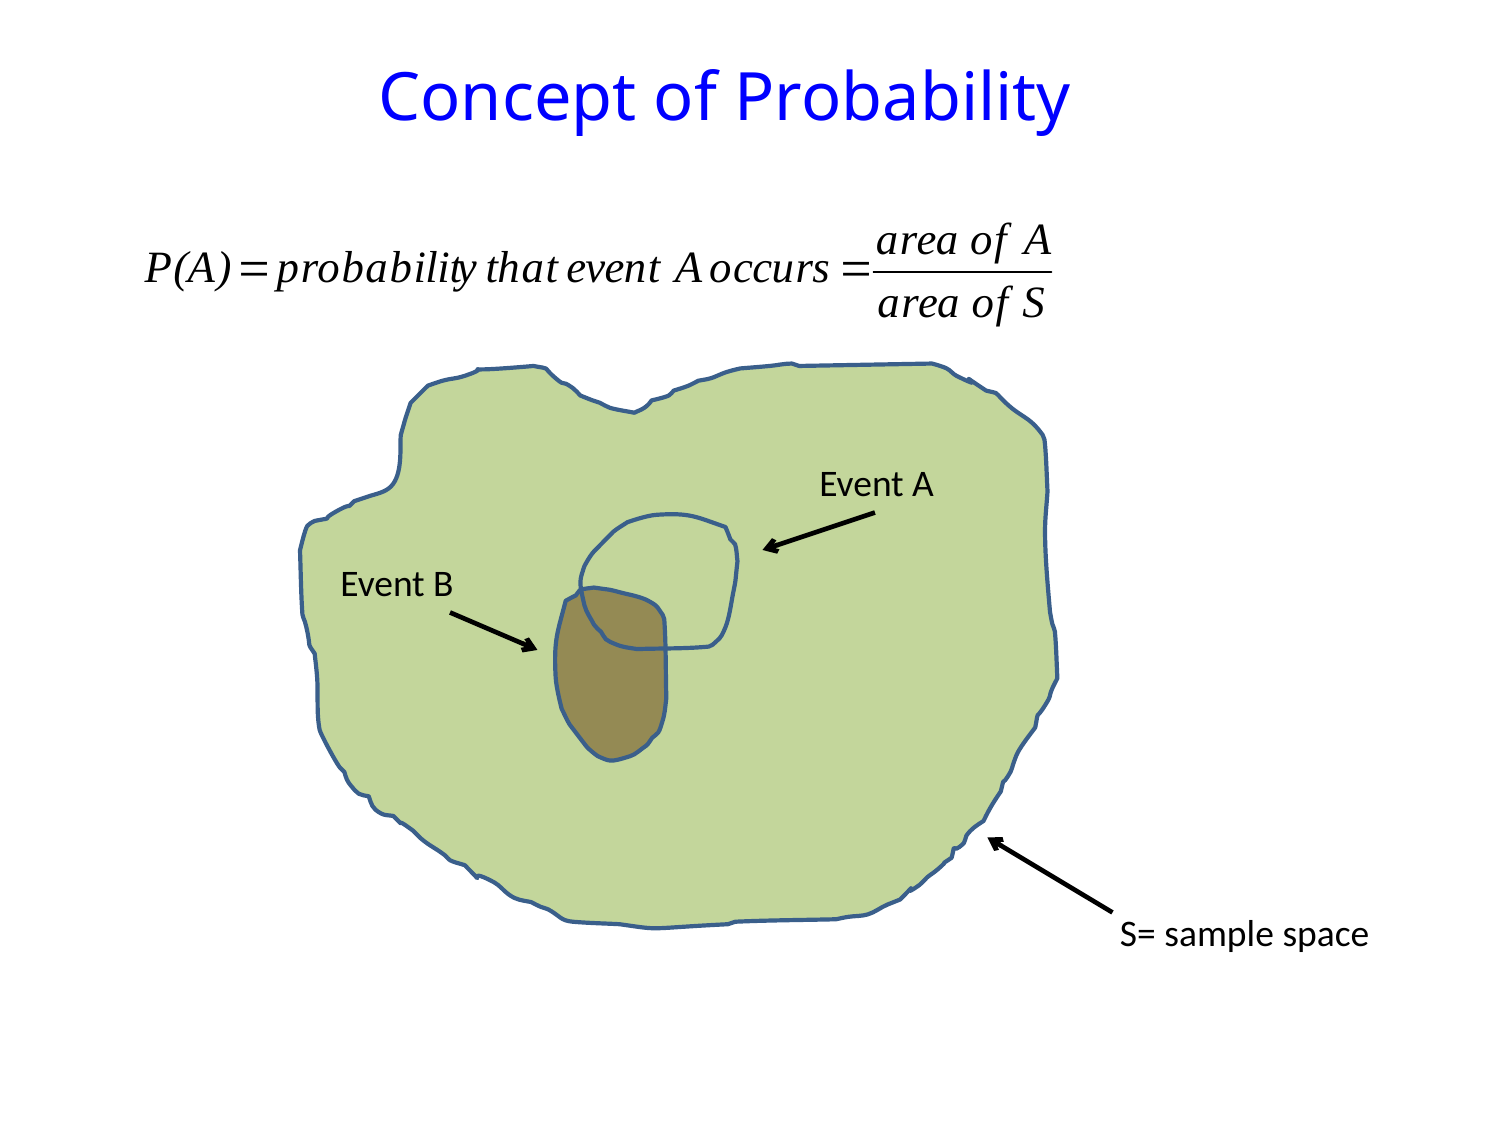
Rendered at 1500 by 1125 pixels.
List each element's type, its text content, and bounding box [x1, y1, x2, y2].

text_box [449, 612, 538, 651]
text_box [578, 512, 740, 652]
text_box S= sample space [1105, 901, 1385, 962]
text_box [762, 512, 876, 551]
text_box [137, 212, 1061, 338]
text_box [987, 837, 1113, 913]
text_box Event B [325, 551, 469, 612]
text_box [297, 361, 1060, 931]
text_box [553, 589, 669, 763]
text_box Event A [804, 451, 950, 512]
title Concept of Probability [50, 0, 1400, 188]
